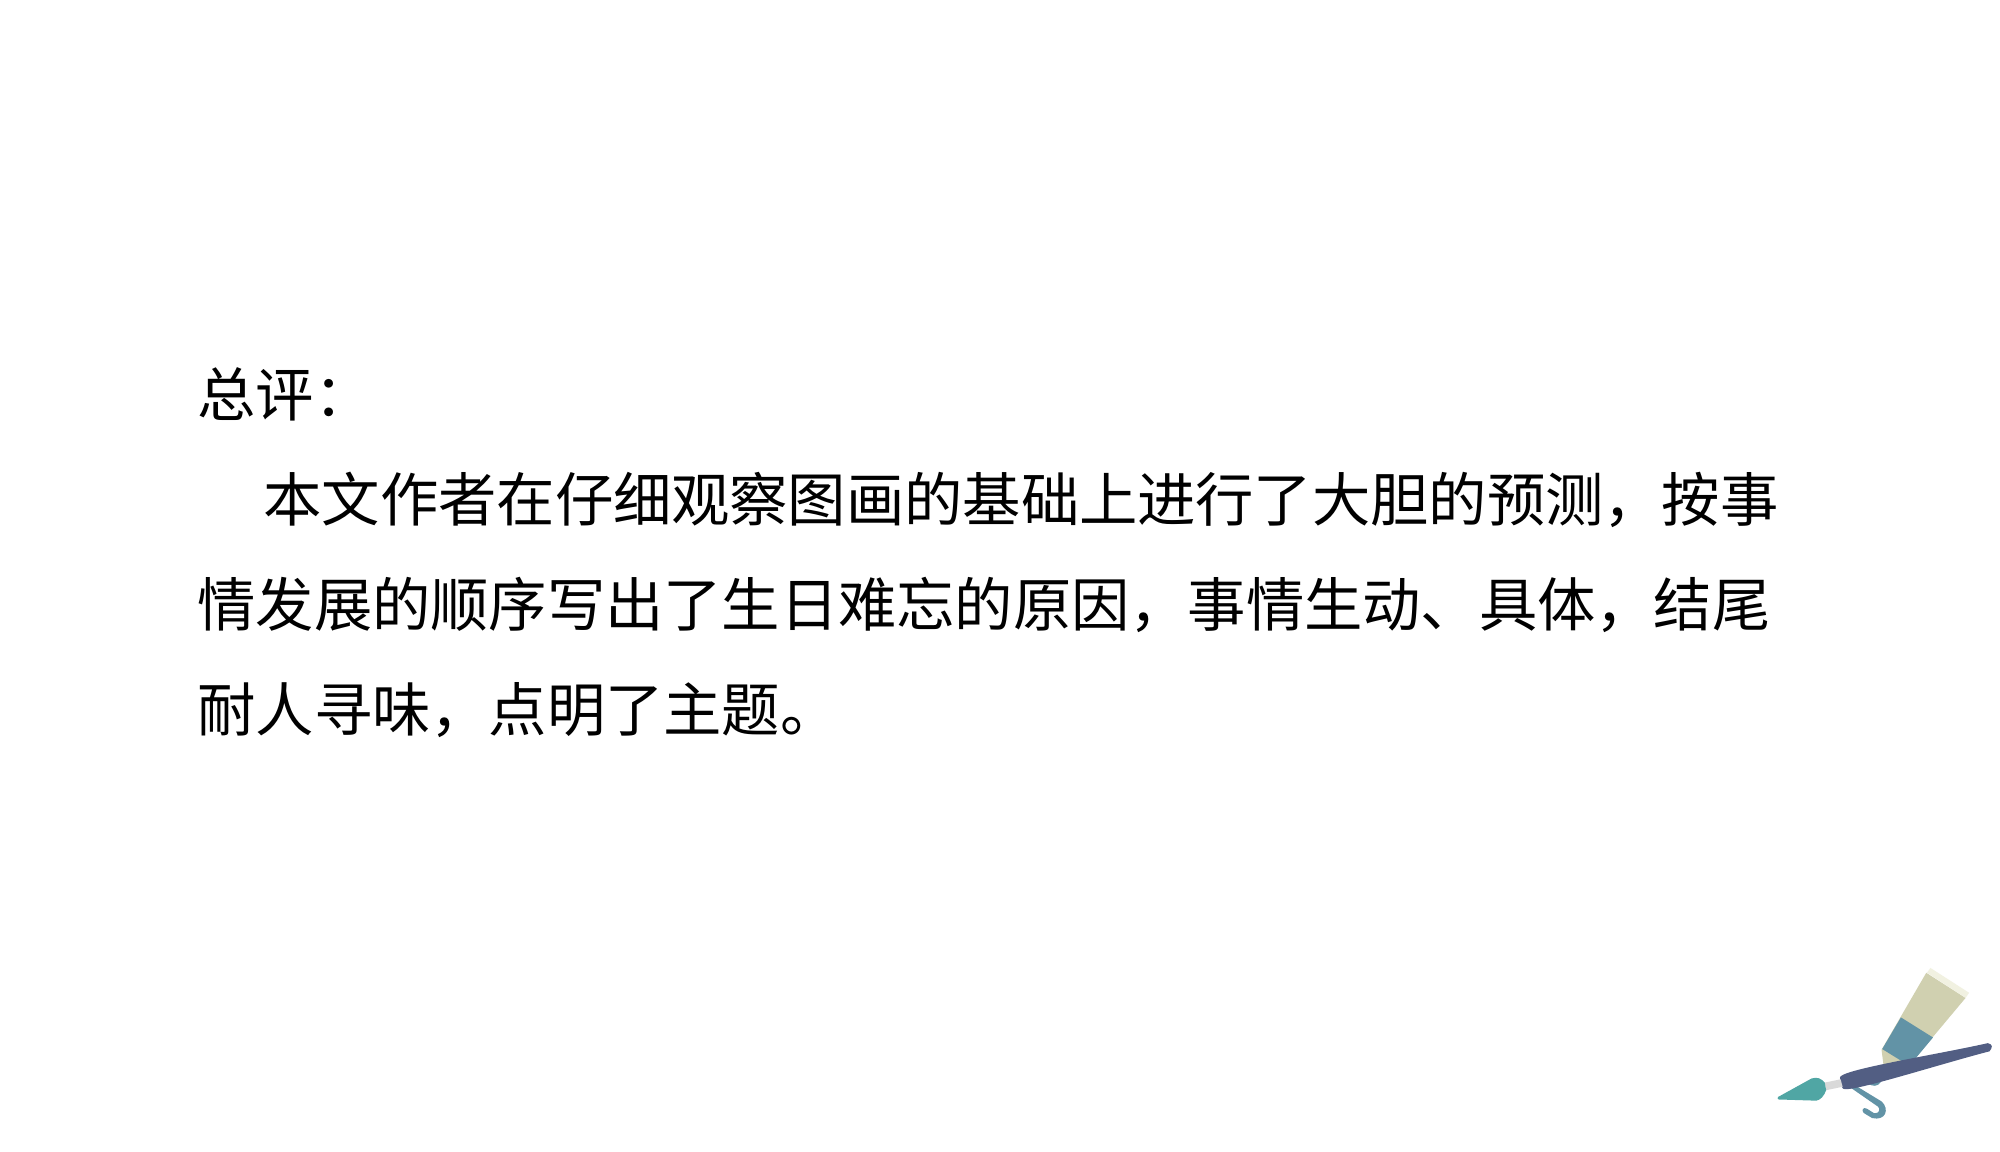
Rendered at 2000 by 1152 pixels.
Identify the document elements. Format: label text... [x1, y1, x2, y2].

text_box 总评： 本文作者在仔细观察图画的基础上进行了大胆的预测，按事情发展的顺序写出了生日难忘的原因，事情生动、具体，结尾耐人寻味，点明了主题。 [183, 315, 1817, 751]
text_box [1811, 970, 1974, 1152]
